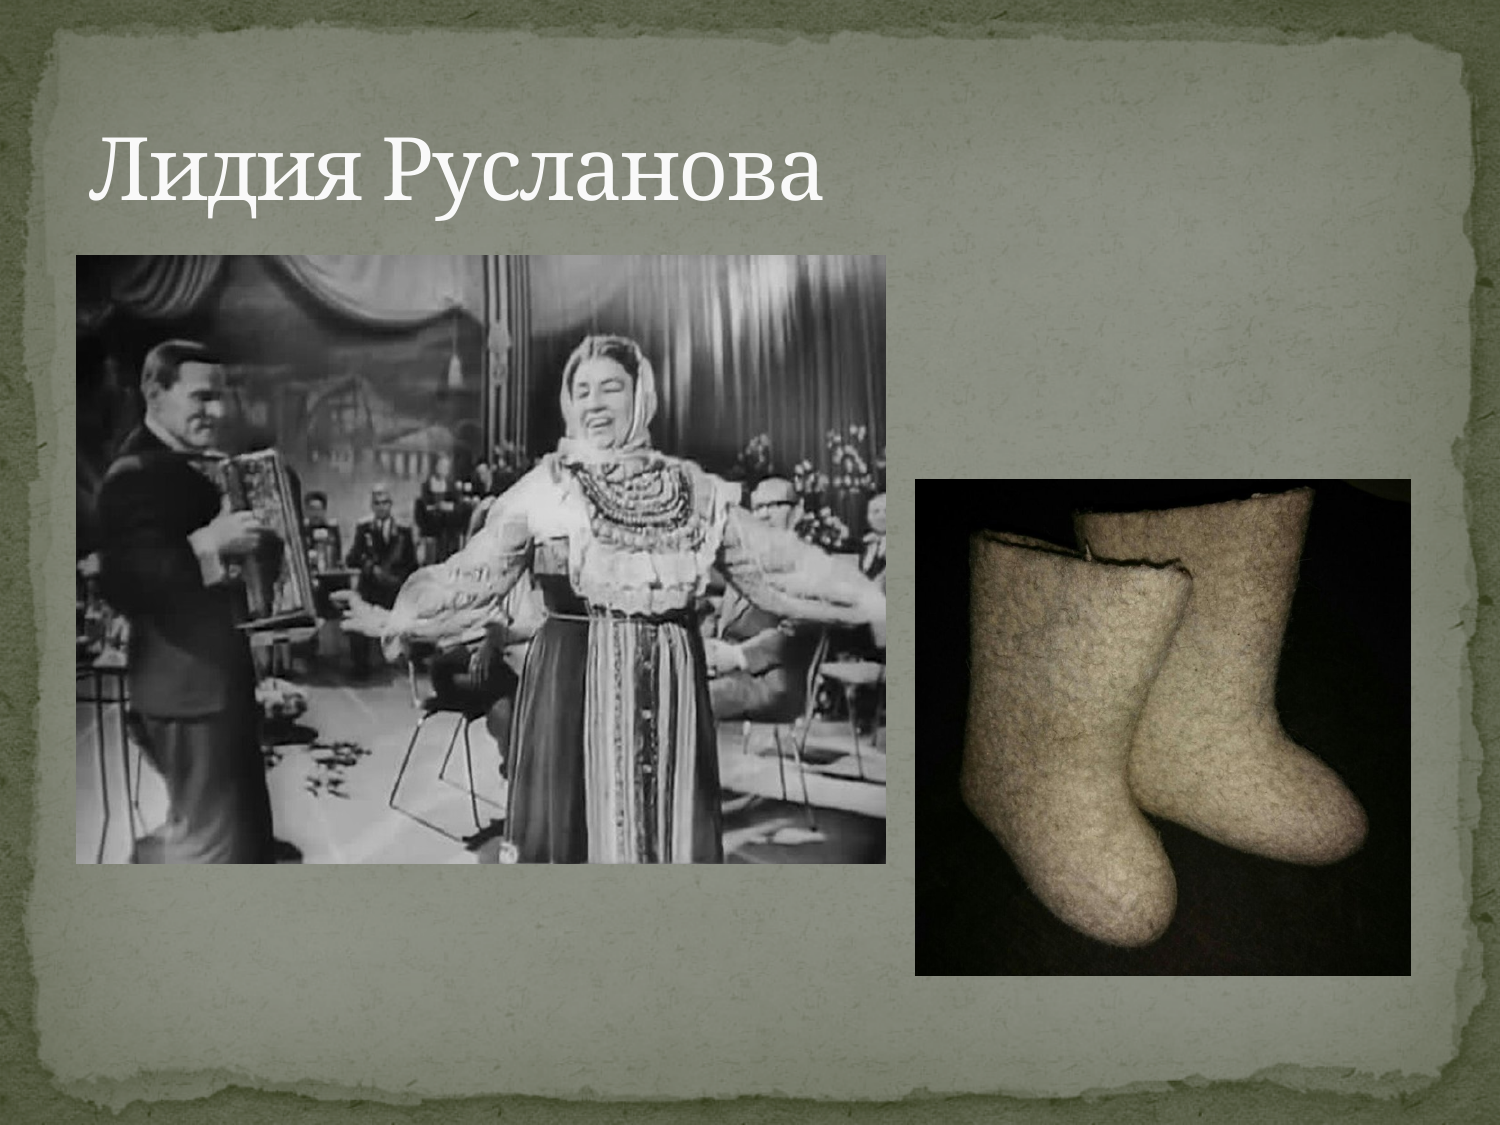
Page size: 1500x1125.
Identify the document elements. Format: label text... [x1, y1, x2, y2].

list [917, 481, 1410, 975]
title Лидия Русланова [74, 24, 1425, 225]
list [79, 258, 886, 863]
